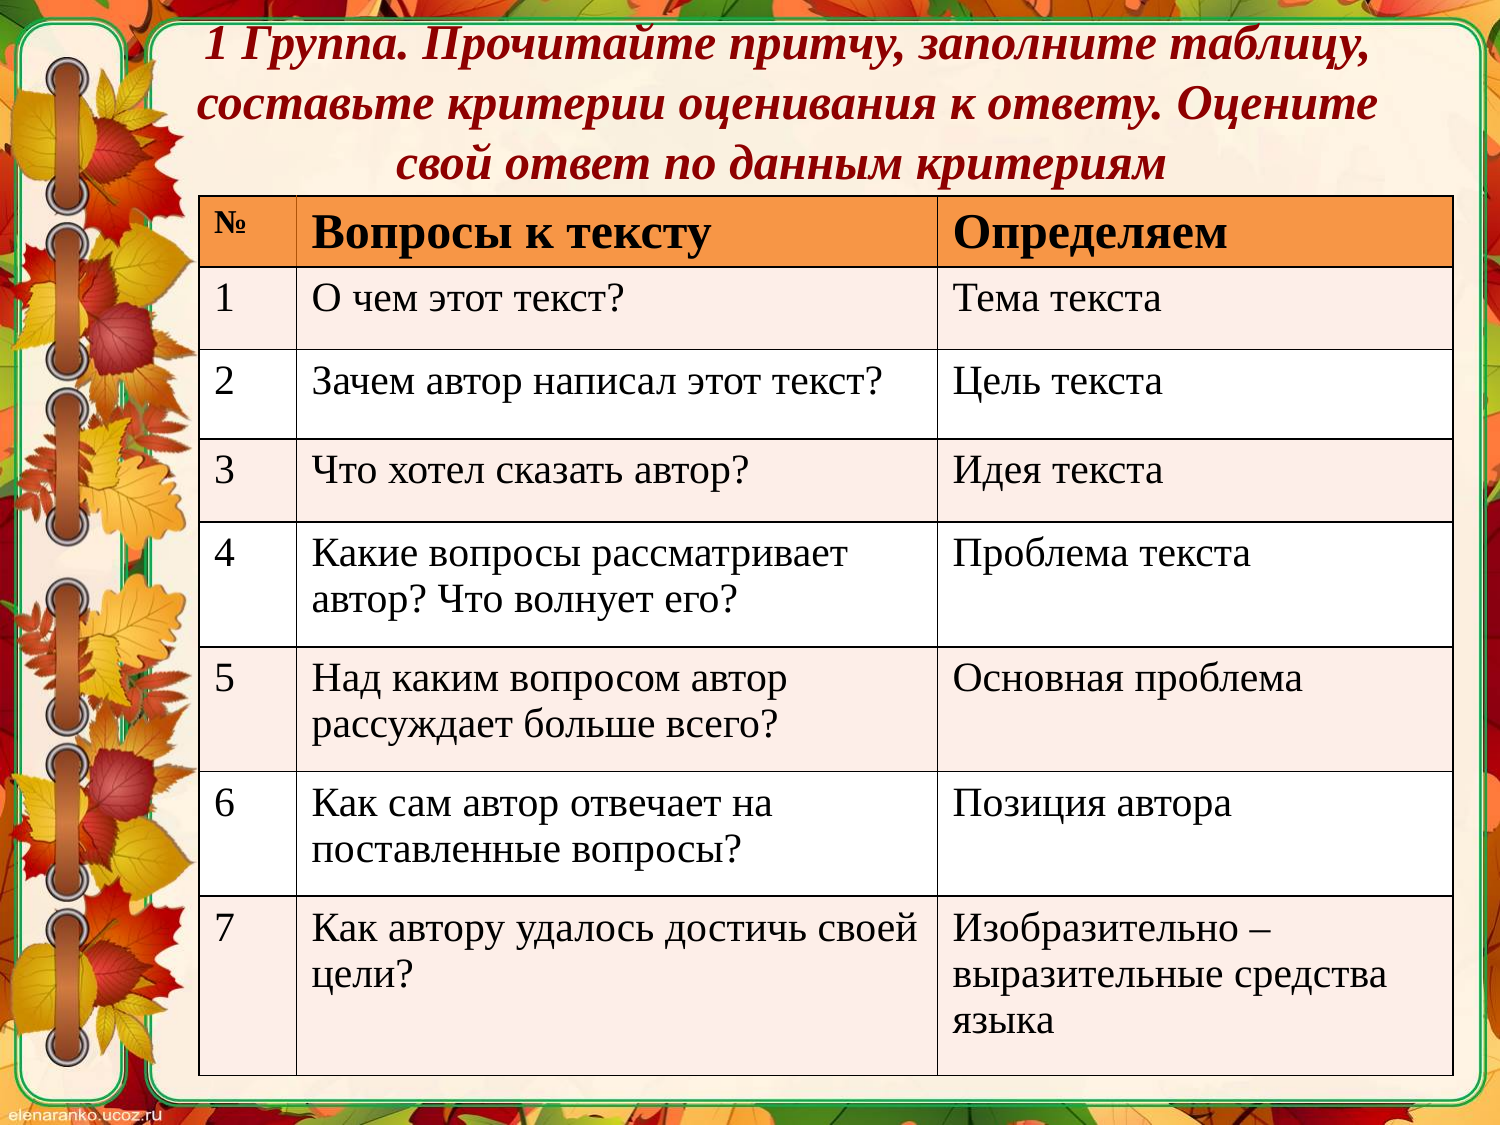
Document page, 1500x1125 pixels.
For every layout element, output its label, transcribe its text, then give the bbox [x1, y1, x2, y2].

table_cell Цель текста [938, 350, 1452, 438]
table_cell Что хотел сказать автор? [297, 440, 937, 521]
table_cell Проблема текста [938, 523, 1452, 646]
table_cell Позиция автора [938, 772, 1452, 895]
table_header № [200, 197, 296, 266]
table_cell Над каким вопросом автор рассуждает больше всего? [297, 648, 937, 771]
table_header Определяем [938, 197, 1452, 266]
table_cell Какие вопросы рассматривает автор? Что волнует его? [297, 523, 937, 646]
table_cell Как автору удалось достичь своей цели? [297, 897, 937, 1075]
table_cell Идея текста [938, 440, 1452, 521]
table_cell Как сам автор отвечает на поставленные вопросы? [297, 772, 937, 895]
table_cell 3 [200, 440, 296, 521]
table_header Вопросы к тексту [297, 197, 937, 266]
title 1 Группа. Прочитайте притчу, заполните таблицу, составьте критерии оценивания к ответу. Оцените свой ответ по данным критериям [152, 0, 1424, 200]
table_cell 1 [200, 268, 296, 349]
table_cell 7 [200, 897, 296, 1075]
table_cell 4 [200, 523, 296, 646]
table_cell Основная проблема [938, 648, 1452, 771]
table_cell О чем этот текст? [297, 268, 937, 349]
picture [0, 0, 1500, 1125]
table_cell Изобразительно – выразительные средства языка [938, 897, 1452, 1075]
table_cell Тема текста [938, 268, 1452, 349]
table_cell 6 [200, 772, 296, 895]
table_cell Зачем автор написал этот текст? [297, 350, 937, 438]
table_cell 5 [200, 648, 296, 771]
table_cell 2 [200, 350, 296, 438]
